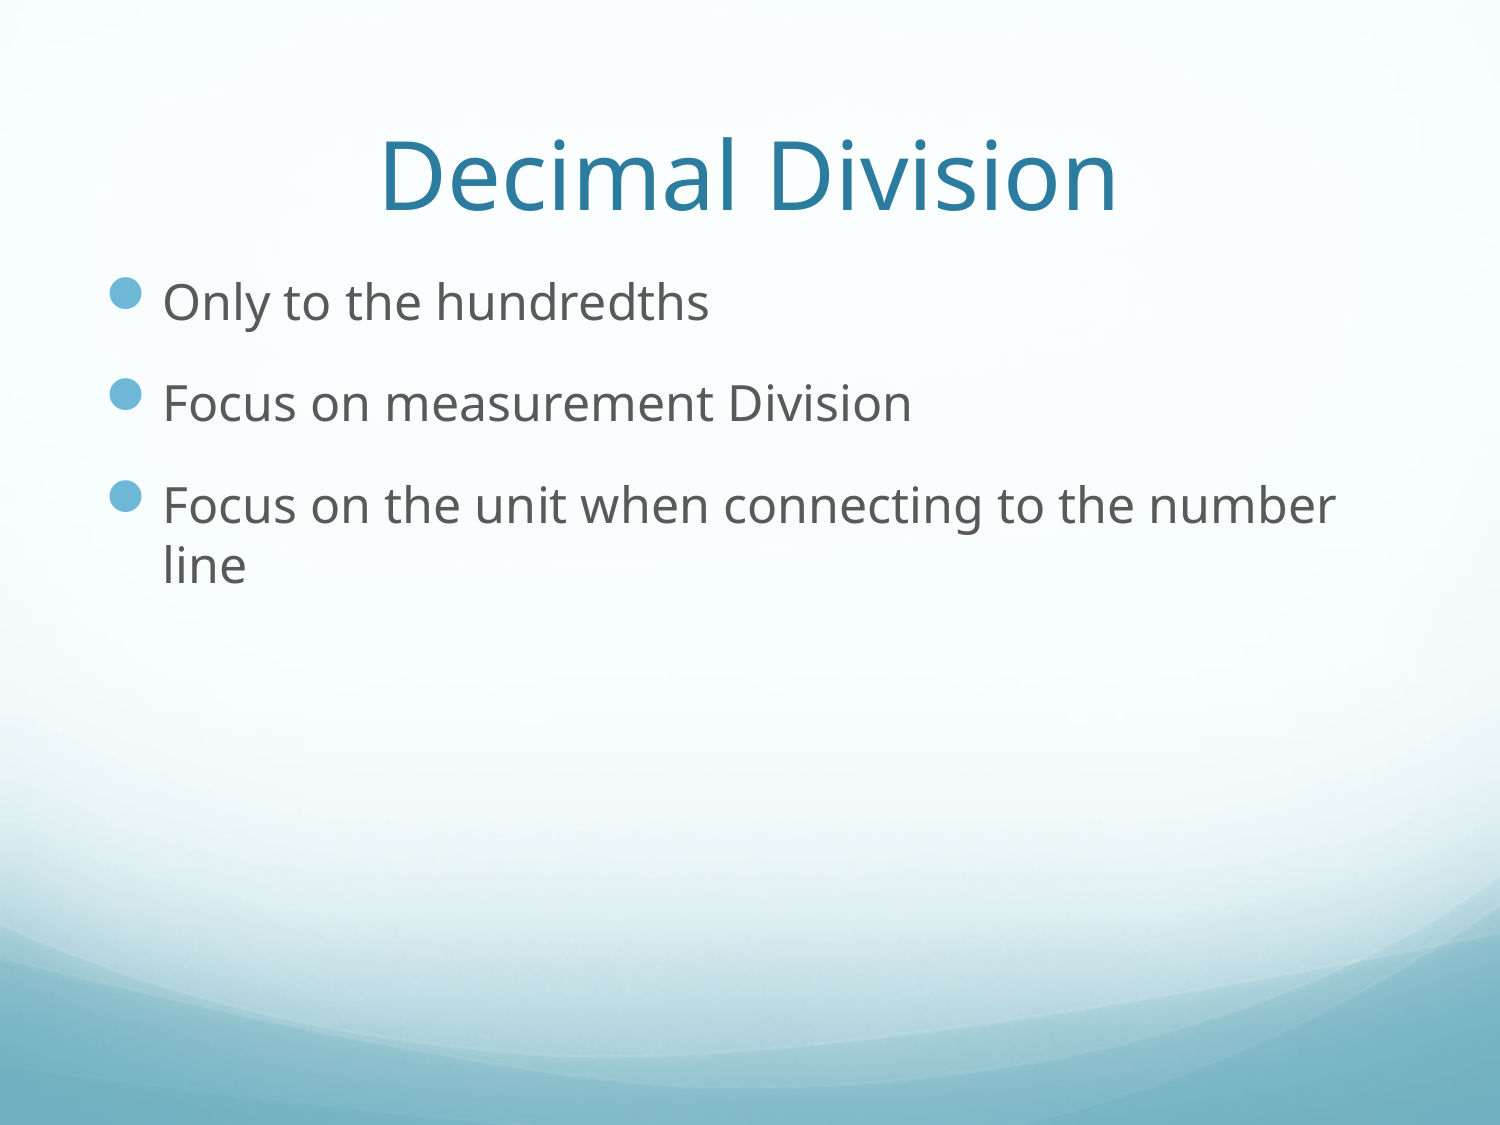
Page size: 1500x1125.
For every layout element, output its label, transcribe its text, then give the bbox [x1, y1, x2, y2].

list Only to the hundredths Focus on measurement Division Focus on the unit when connecting to the number line [90, 262, 1410, 975]
title Decimal Division [90, 17, 1410, 237]
